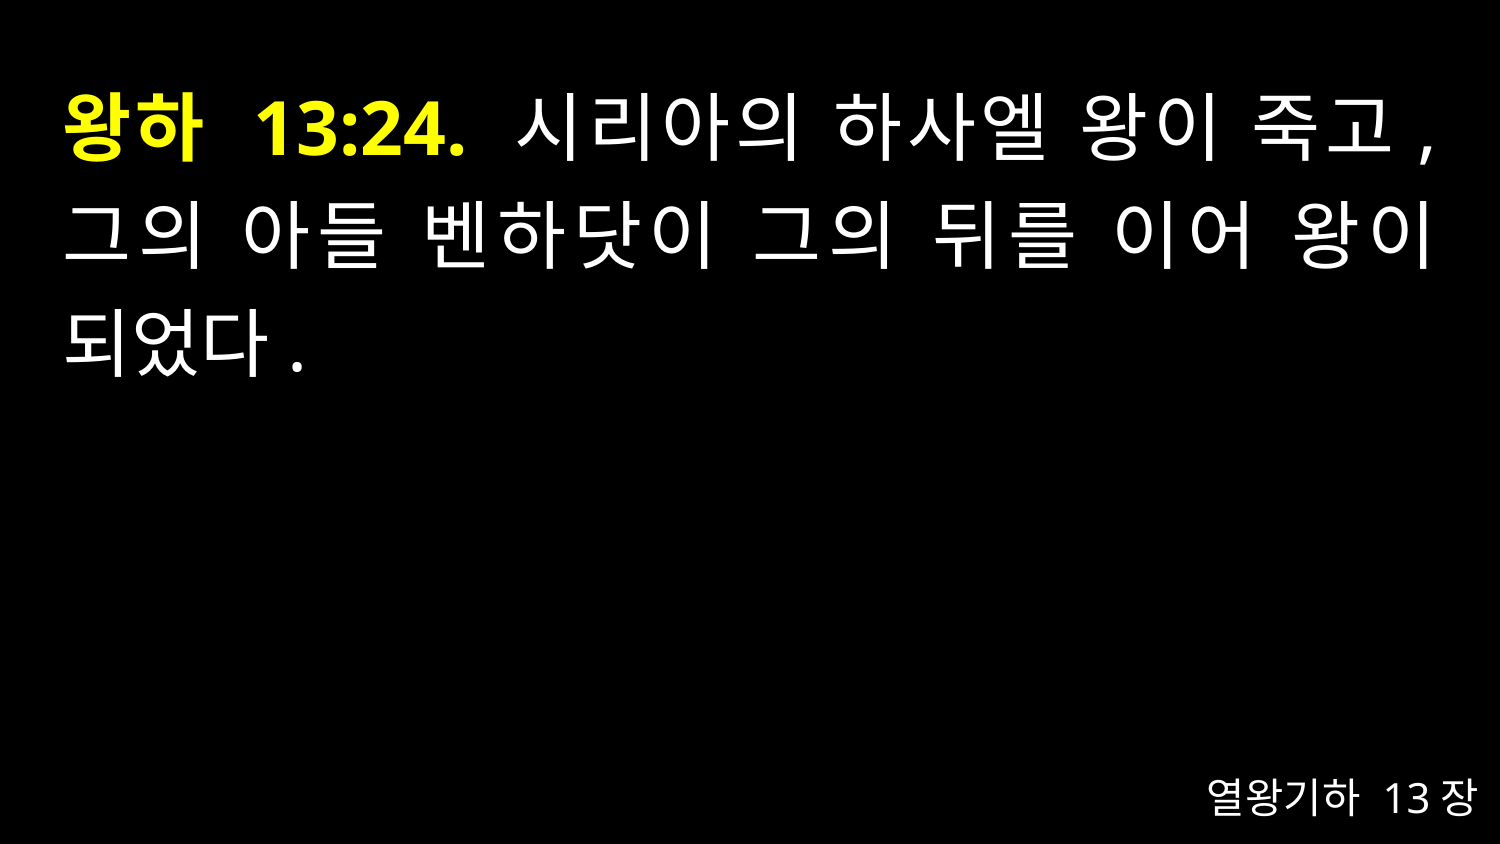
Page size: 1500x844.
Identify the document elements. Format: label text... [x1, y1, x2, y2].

subtitle 열왕기하 13장 [916, 770, 1500, 844]
title 왕하 13:24. 시리아의 하사엘 왕이 죽고, 그의 아들 벤하닷이 그의 뒤를 이어 왕이 되었다. [0, 0, 1500, 844]
